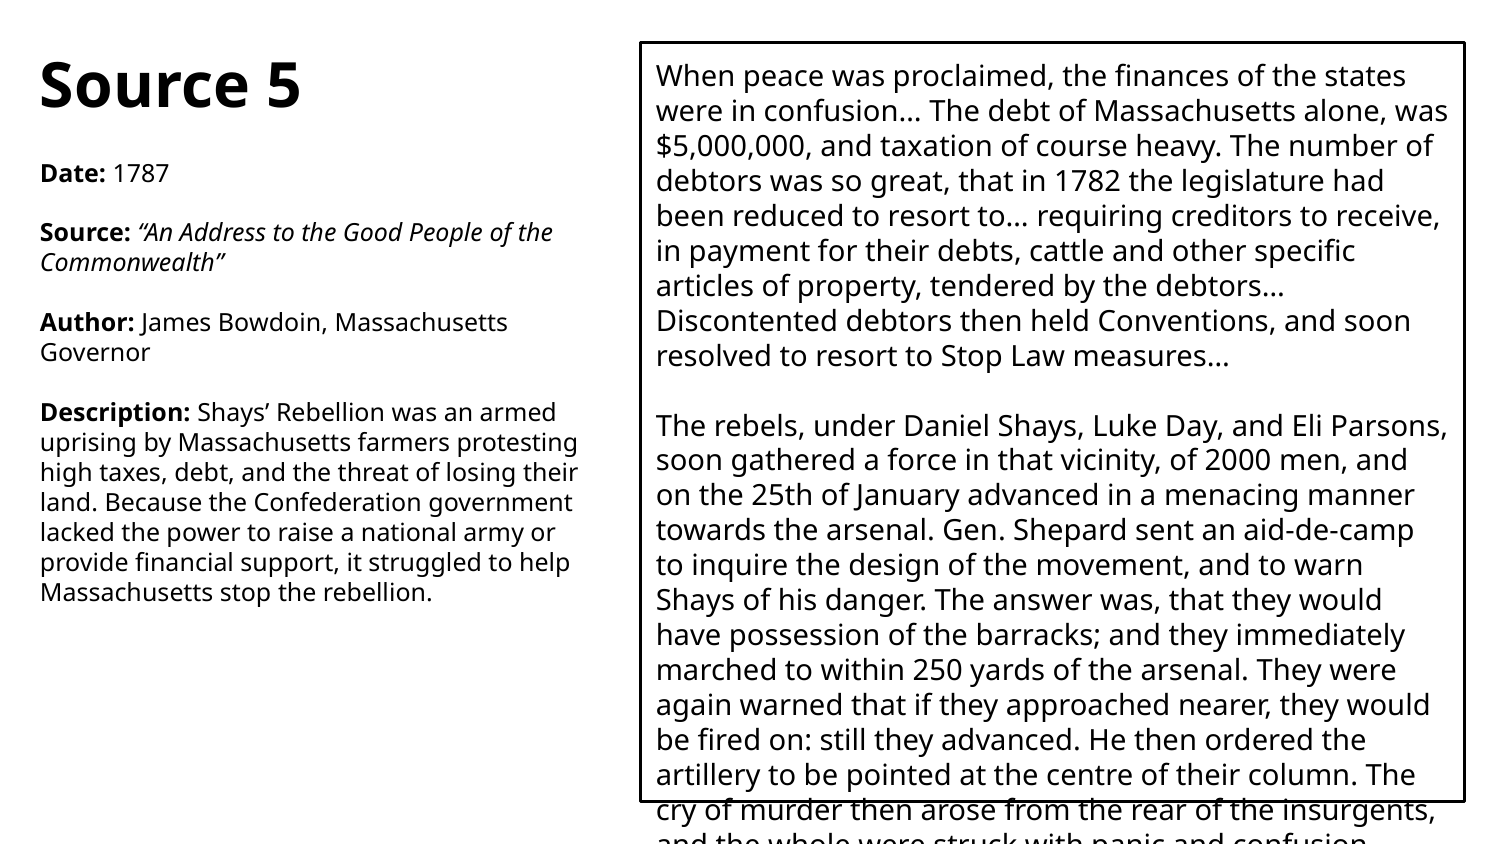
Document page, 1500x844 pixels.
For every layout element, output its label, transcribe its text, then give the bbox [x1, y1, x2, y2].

text_box When peace was proclaimed, the finances of the states were in confusion… The debt of Massachusetts alone, was $5,000,000, and taxation of course heavy. The number of debtors was so great, that in 1782 the legislature had been reduced to resort to… requiring creditors to receive, in payment for their debts, cattle and other specific articles of property, tendered by the debtors… Discontented debtors then held Conventions, and soon resolved to resort to Stop Law measures… The rebels, under Daniel Shays, Luke Day, and Eli Parsons, soon gathered a force in that vicinity, of 2000 men, and on the 25th of January advanced in a menacing manner towards the arsenal. Gen. Shepard sent an aid-de-camp to inquire the design of the movement, and to warn Shays of his danger. The answer was, that they would have possession of the barracks; and they immediately marched to within 250 yards of the arsenal. They were again warned that if they approached nearer, they would be fired on: still they advanced. He then ordered the artillery to be pointed at the centre of their column. The cry of murder then arose from the rear of the insurgents, and the whole were struck with panic and confusion. [640, 42, 1465, 802]
text_box Source 5 Date: 1787 Source: “An Address to the Good People of the Commonwealth” Author: James Bowdoin, Massachusetts Governor Description: Shays’ Rebellion was an armed uprising by Massachusetts farmers protesting high taxes, debt, and the threat of losing their land. Because the Confederation government lacked the power to raise a national army or provide financial support, it struggled to help Massachusetts stop the rebellion. [24, 29, 636, 789]
